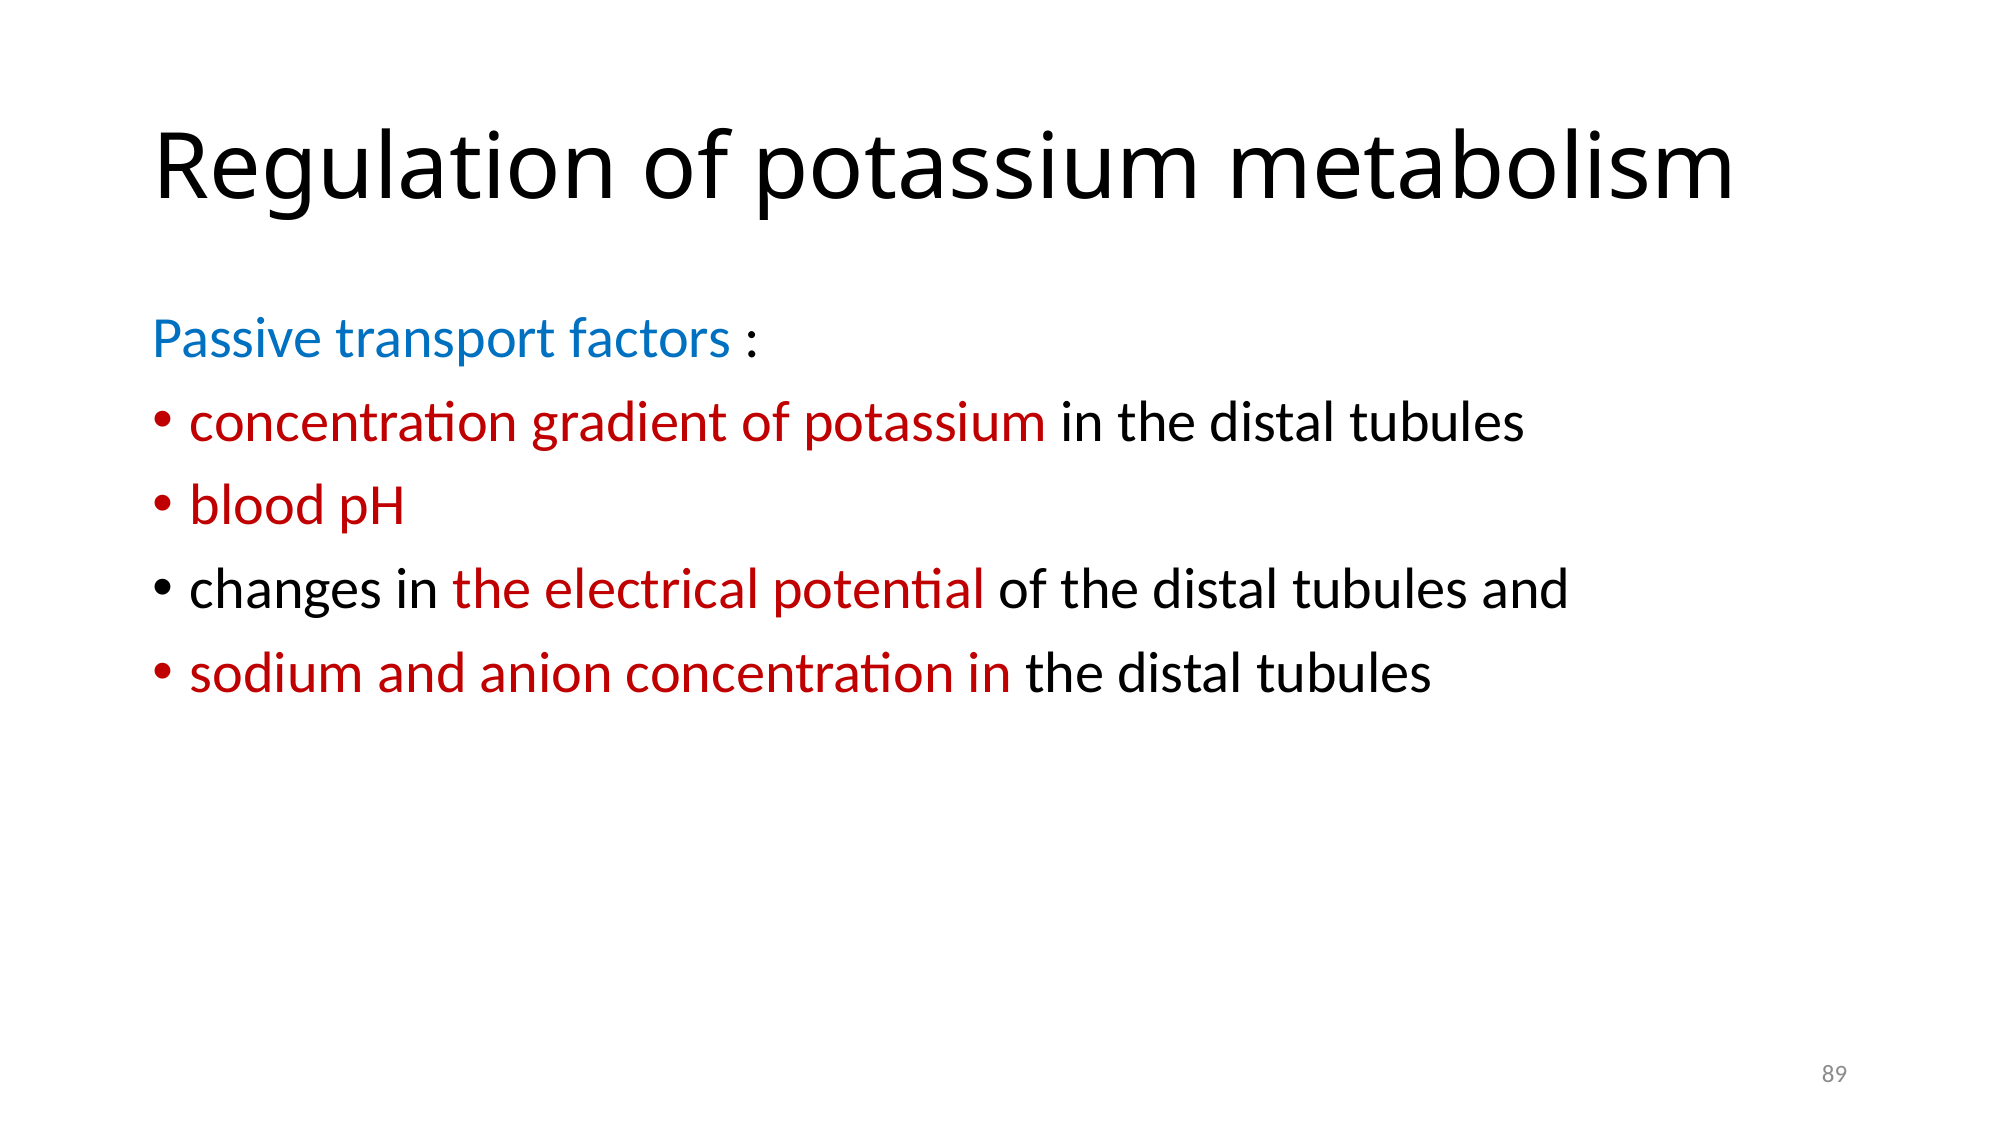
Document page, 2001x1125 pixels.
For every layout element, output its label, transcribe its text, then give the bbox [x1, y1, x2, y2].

list Passive transport factors : concentration gradient of potassium in the distal tubules blood pH changes in the electrical potential of the distal tubules and sodium and anion concentration in the distal tubules [137, 299, 1863, 1014]
slide_number 89 [1412, 1042, 1863, 1103]
title Regulation of potassium metabolism [137, 59, 1863, 278]
